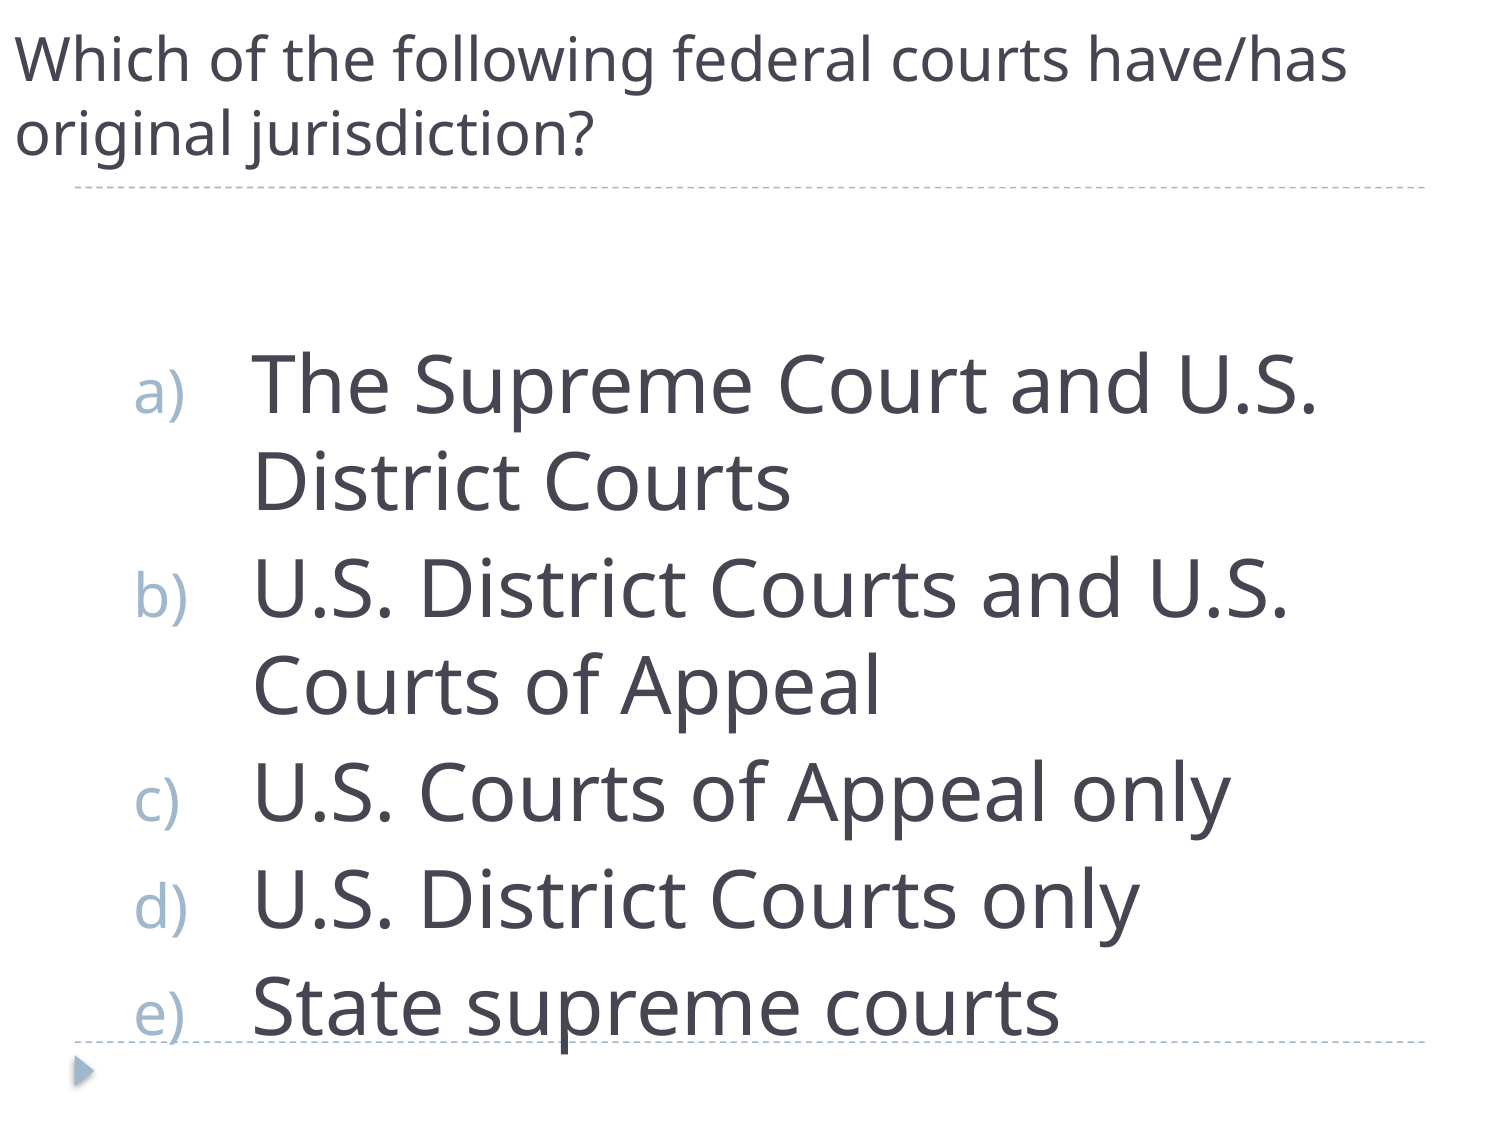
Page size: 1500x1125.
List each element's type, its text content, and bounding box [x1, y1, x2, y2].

title Which of the following federal courts have/has original jurisdiction? [0, 12, 1500, 175]
list The Supreme Court and U.S. District Courts U.S. District Courts and U.S. Courts of Appeal U.S. Courts of Appeal only U.S. District Courts only State supreme courts [75, 252, 1425, 1063]
